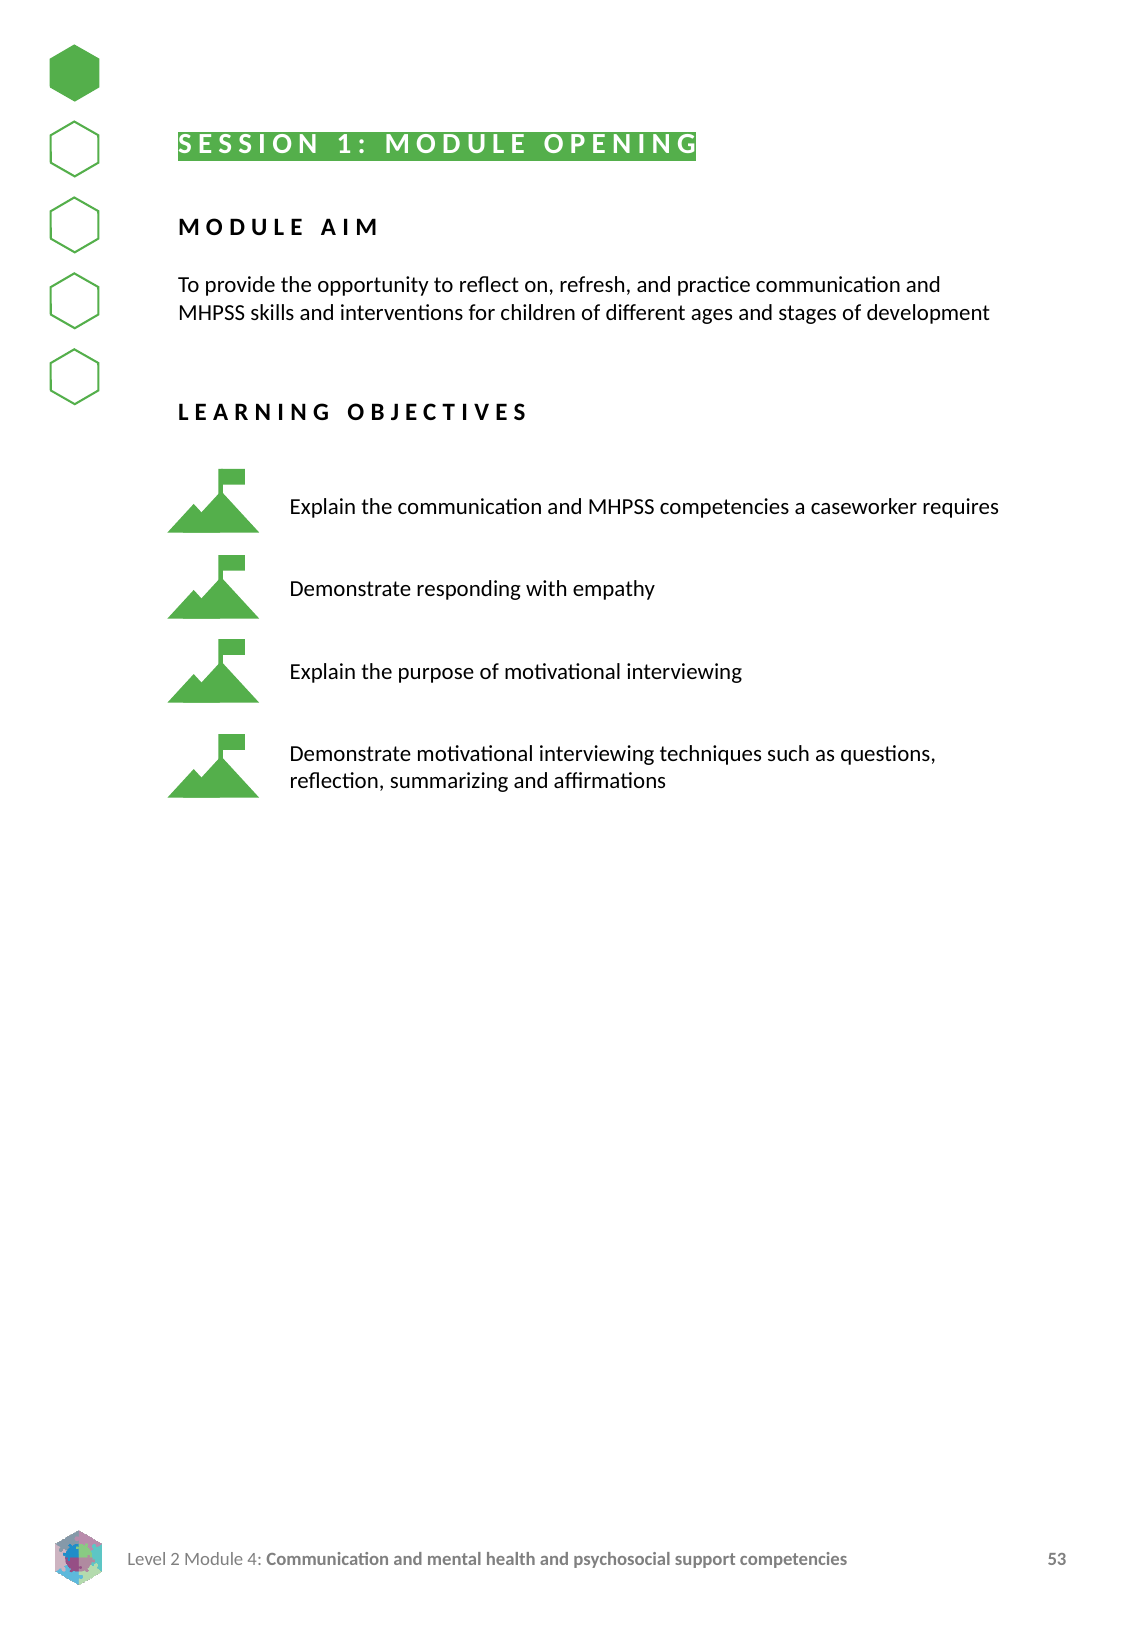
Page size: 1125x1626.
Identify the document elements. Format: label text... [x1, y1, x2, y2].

text_box [49, 196, 100, 254]
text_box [167, 734, 260, 798]
text_box [49, 272, 100, 330]
text_box To provide the opportunity to reflect on, refresh, and practice communication and MHPSS skills and interventions for children of different ages and stages of development [163, 262, 1026, 332]
text_box [49, 120, 100, 178]
text_box SESSION 1: MODULE OPENING [163, 116, 832, 167]
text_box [167, 639, 260, 703]
text_box LEARNING OBJECTIVES [163, 388, 1026, 433]
text_box Explain the communication and MHPSS competencies a caseworker requires Demonstrate responding with empathy Explain the purpose of motivational interviewing Demonstrate motivational interviewing techniques such as questions, reflection, summarizing and affirmations [274, 484, 1026, 829]
picture [55, 1530, 102, 1585]
text_box [49, 44, 100, 102]
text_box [167, 468, 260, 533]
text_box [49, 348, 100, 406]
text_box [167, 554, 260, 619]
text_box MODULE AIM [163, 203, 929, 248]
